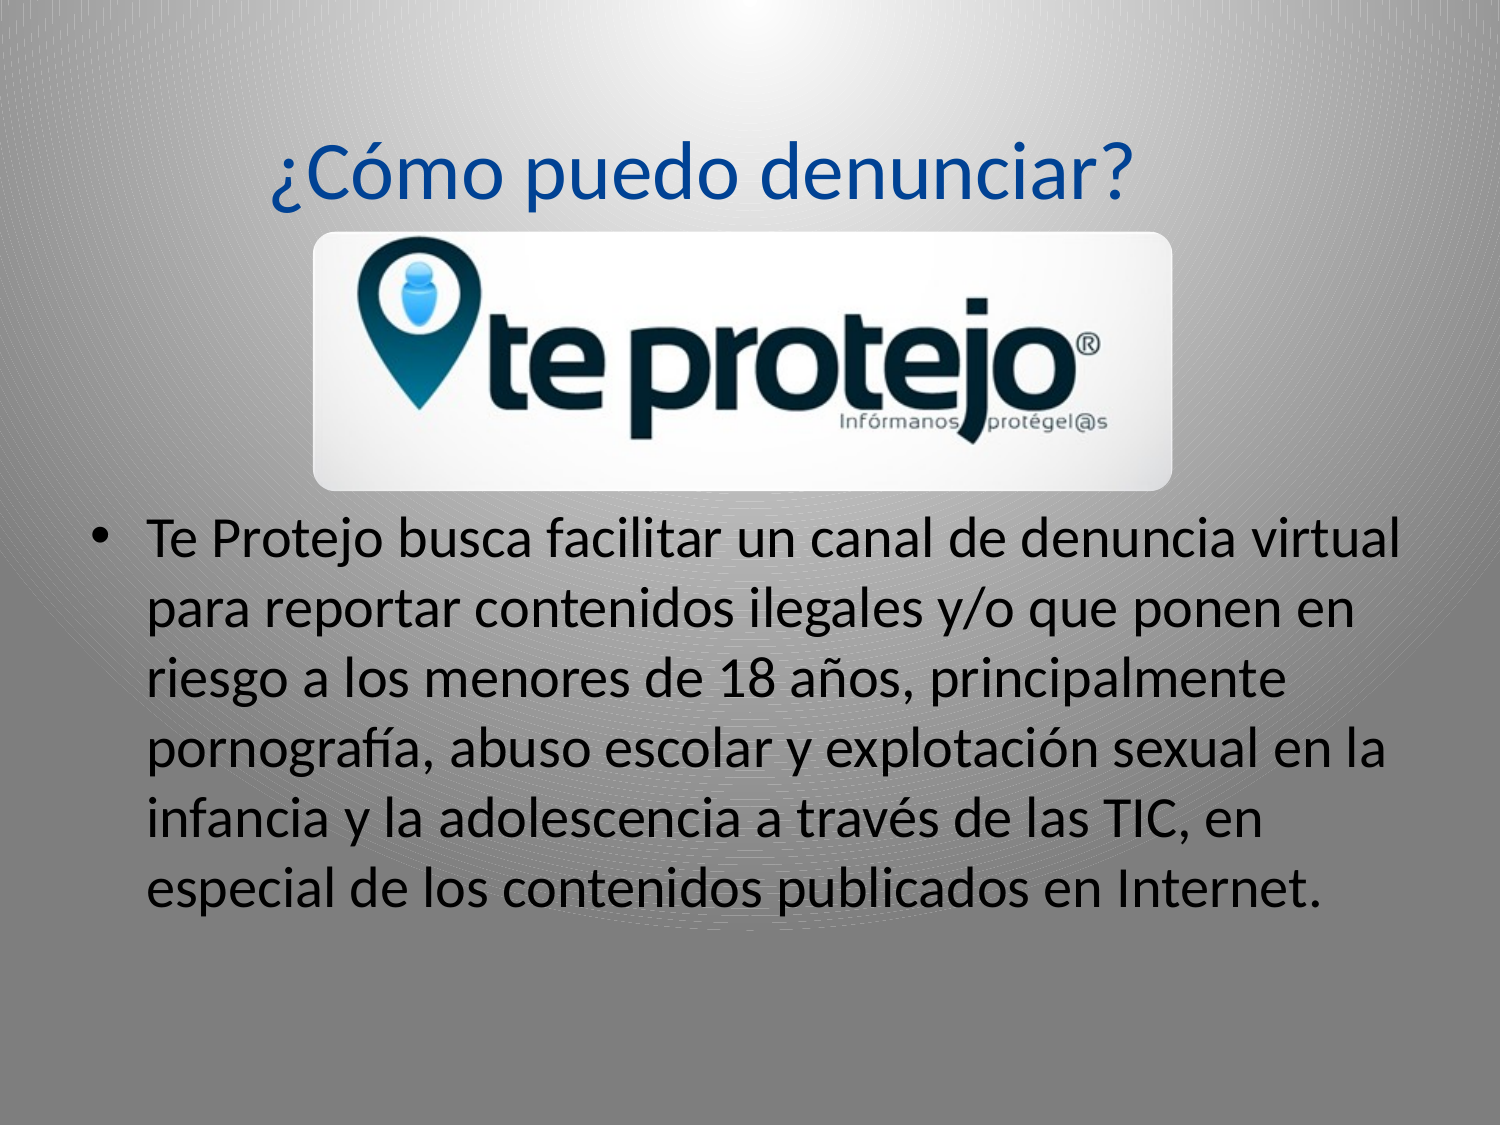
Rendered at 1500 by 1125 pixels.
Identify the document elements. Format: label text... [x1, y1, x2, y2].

title ¿Cómo puedo denunciar? [183, 101, 1214, 231]
picture [312, 231, 1173, 492]
list Te Protejo busca facilitar un canal de denuncia virtual para reportar contenidos ilegales y/o que ponen en riesgo a los menores de 18 años, principalmente pornografía, abuso escolar y explotación sexual en la infancia y la adolescencia a través de las TIC, en especial de los contenidos publicados en Internet. [75, 491, 1425, 1021]
